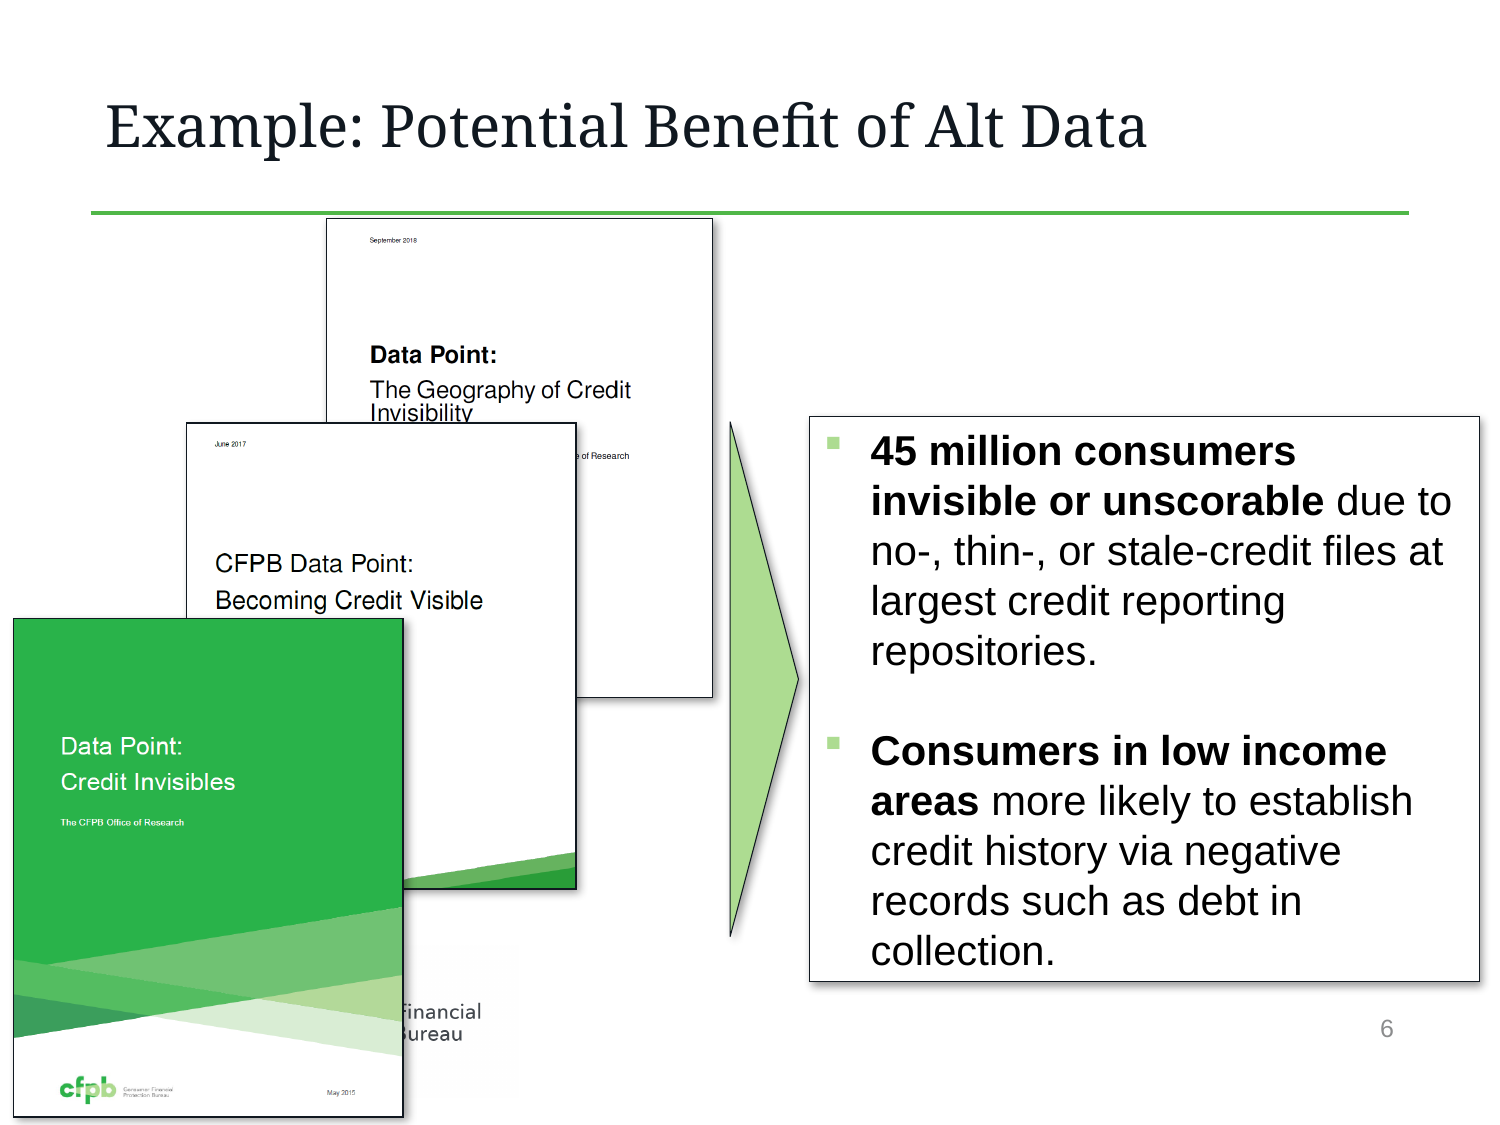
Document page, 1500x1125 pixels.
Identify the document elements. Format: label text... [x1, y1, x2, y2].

text_box 45 million consumers invisible or unscorable due to no-, thin-, or stale-credit files at largest credit reporting repositories. Consumers in low income areas more likely to establish credit history via negative records such as debt in collection. [809, 416, 1480, 982]
text_box [934, 1012, 1410, 1073]
picture [13, 217, 713, 1117]
picture [404, 945, 519, 1098]
title Example: Potential Benefit of Alt Data [90, 62, 1410, 185]
slide_number 6 [1071, 997, 1410, 1058]
text_box [728, 419, 801, 939]
